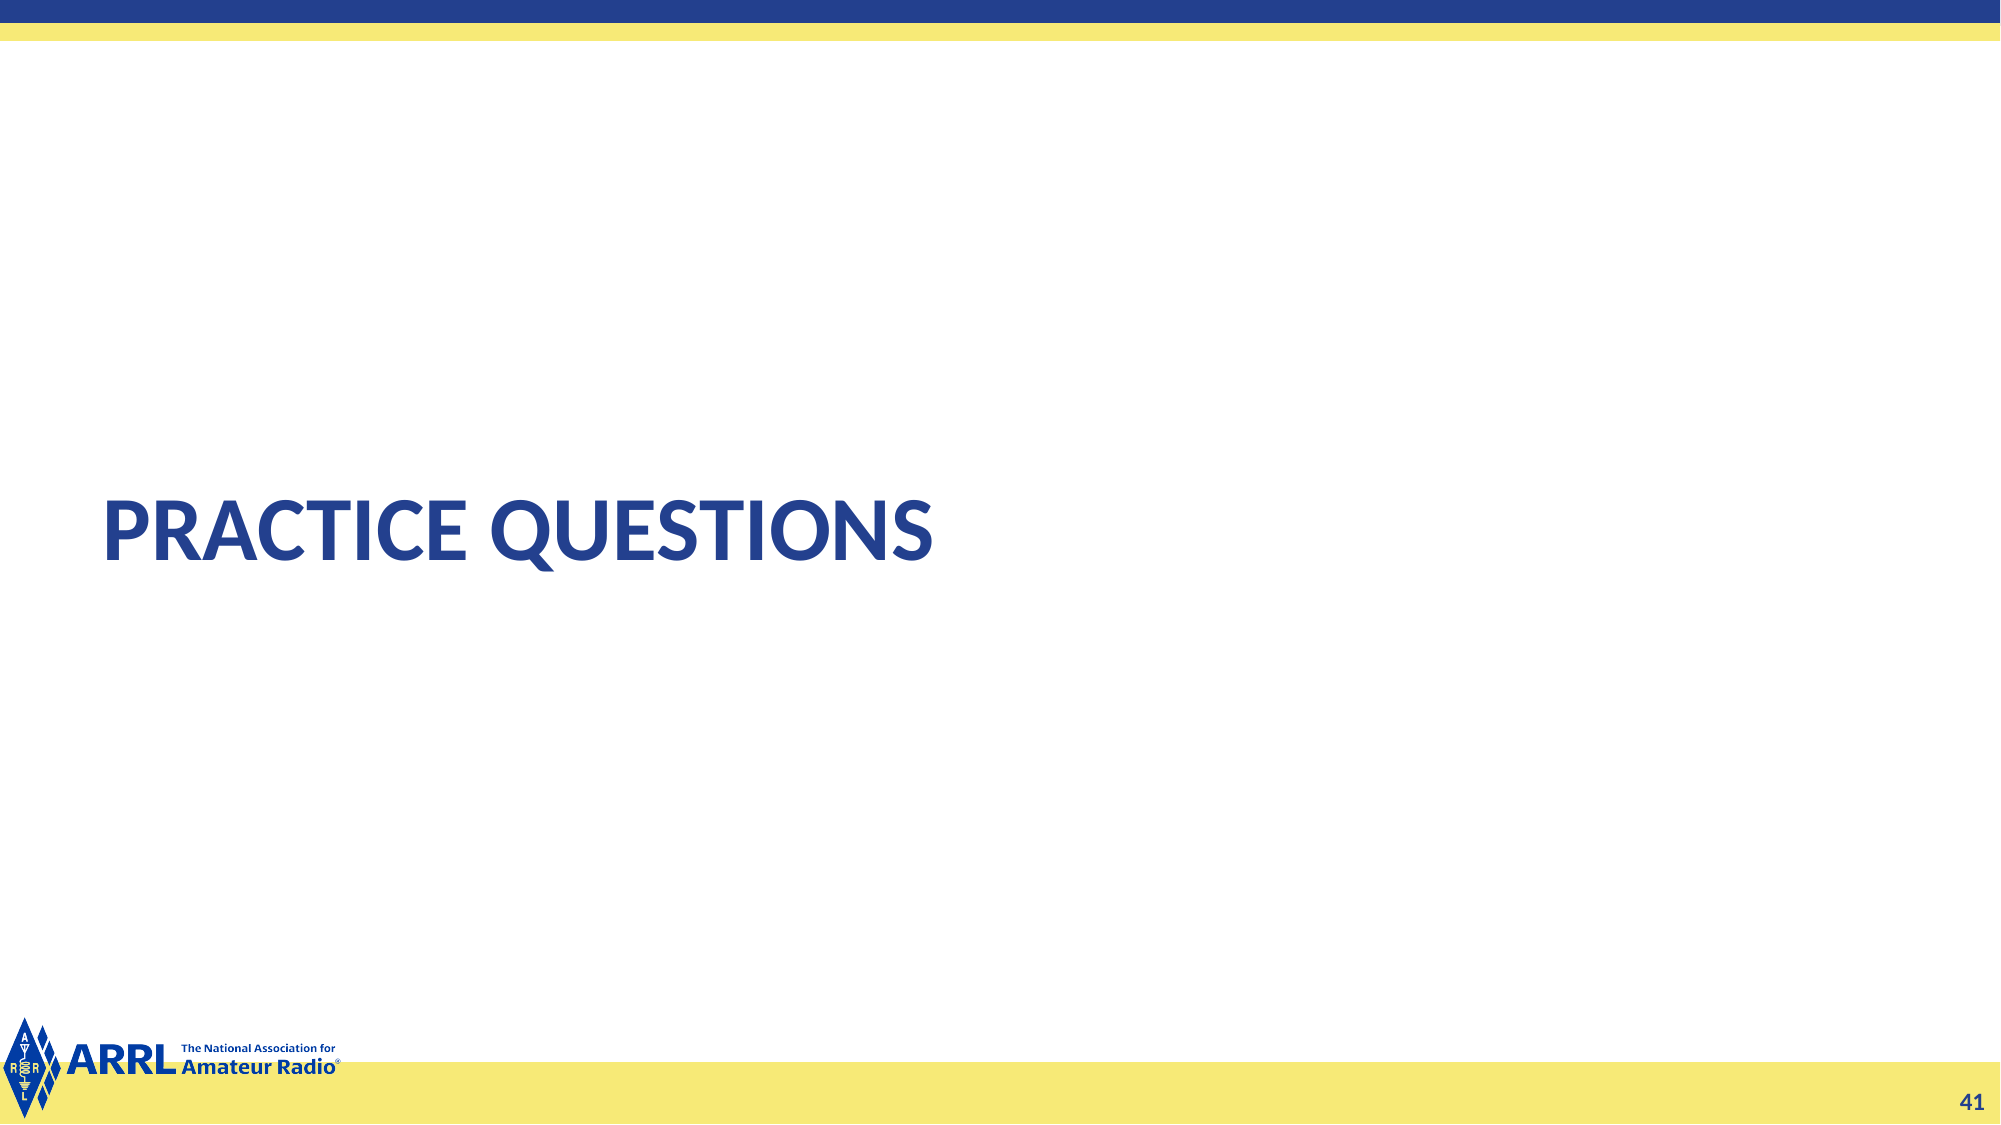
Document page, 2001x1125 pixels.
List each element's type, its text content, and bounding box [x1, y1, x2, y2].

title PRACTICE QUESTIONS [87, 437, 1888, 625]
picture [1, 1015, 342, 1121]
